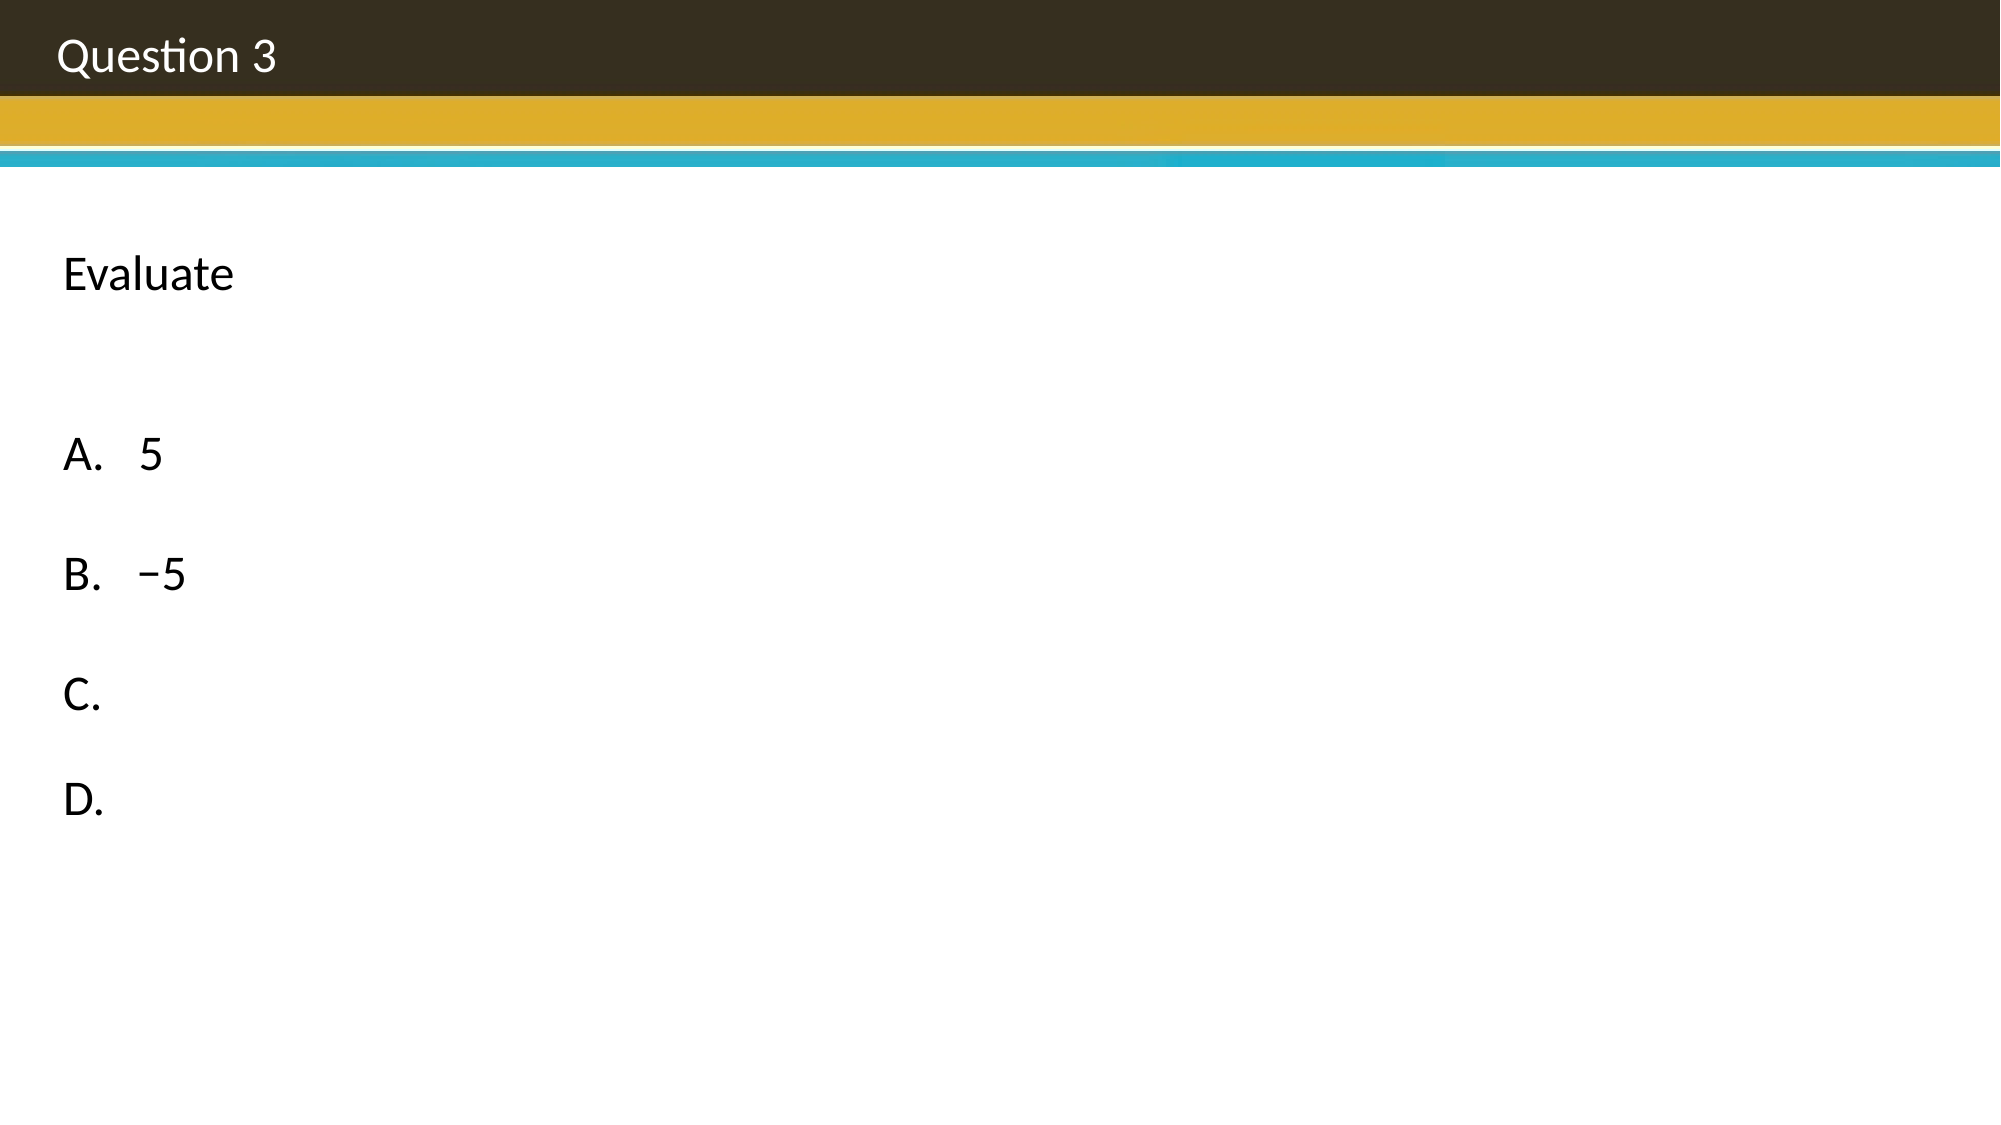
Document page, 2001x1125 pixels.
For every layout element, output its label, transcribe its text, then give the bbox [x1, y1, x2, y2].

text_box Question 3 [41, 14, 293, 90]
picture [0, 0, 2000, 167]
